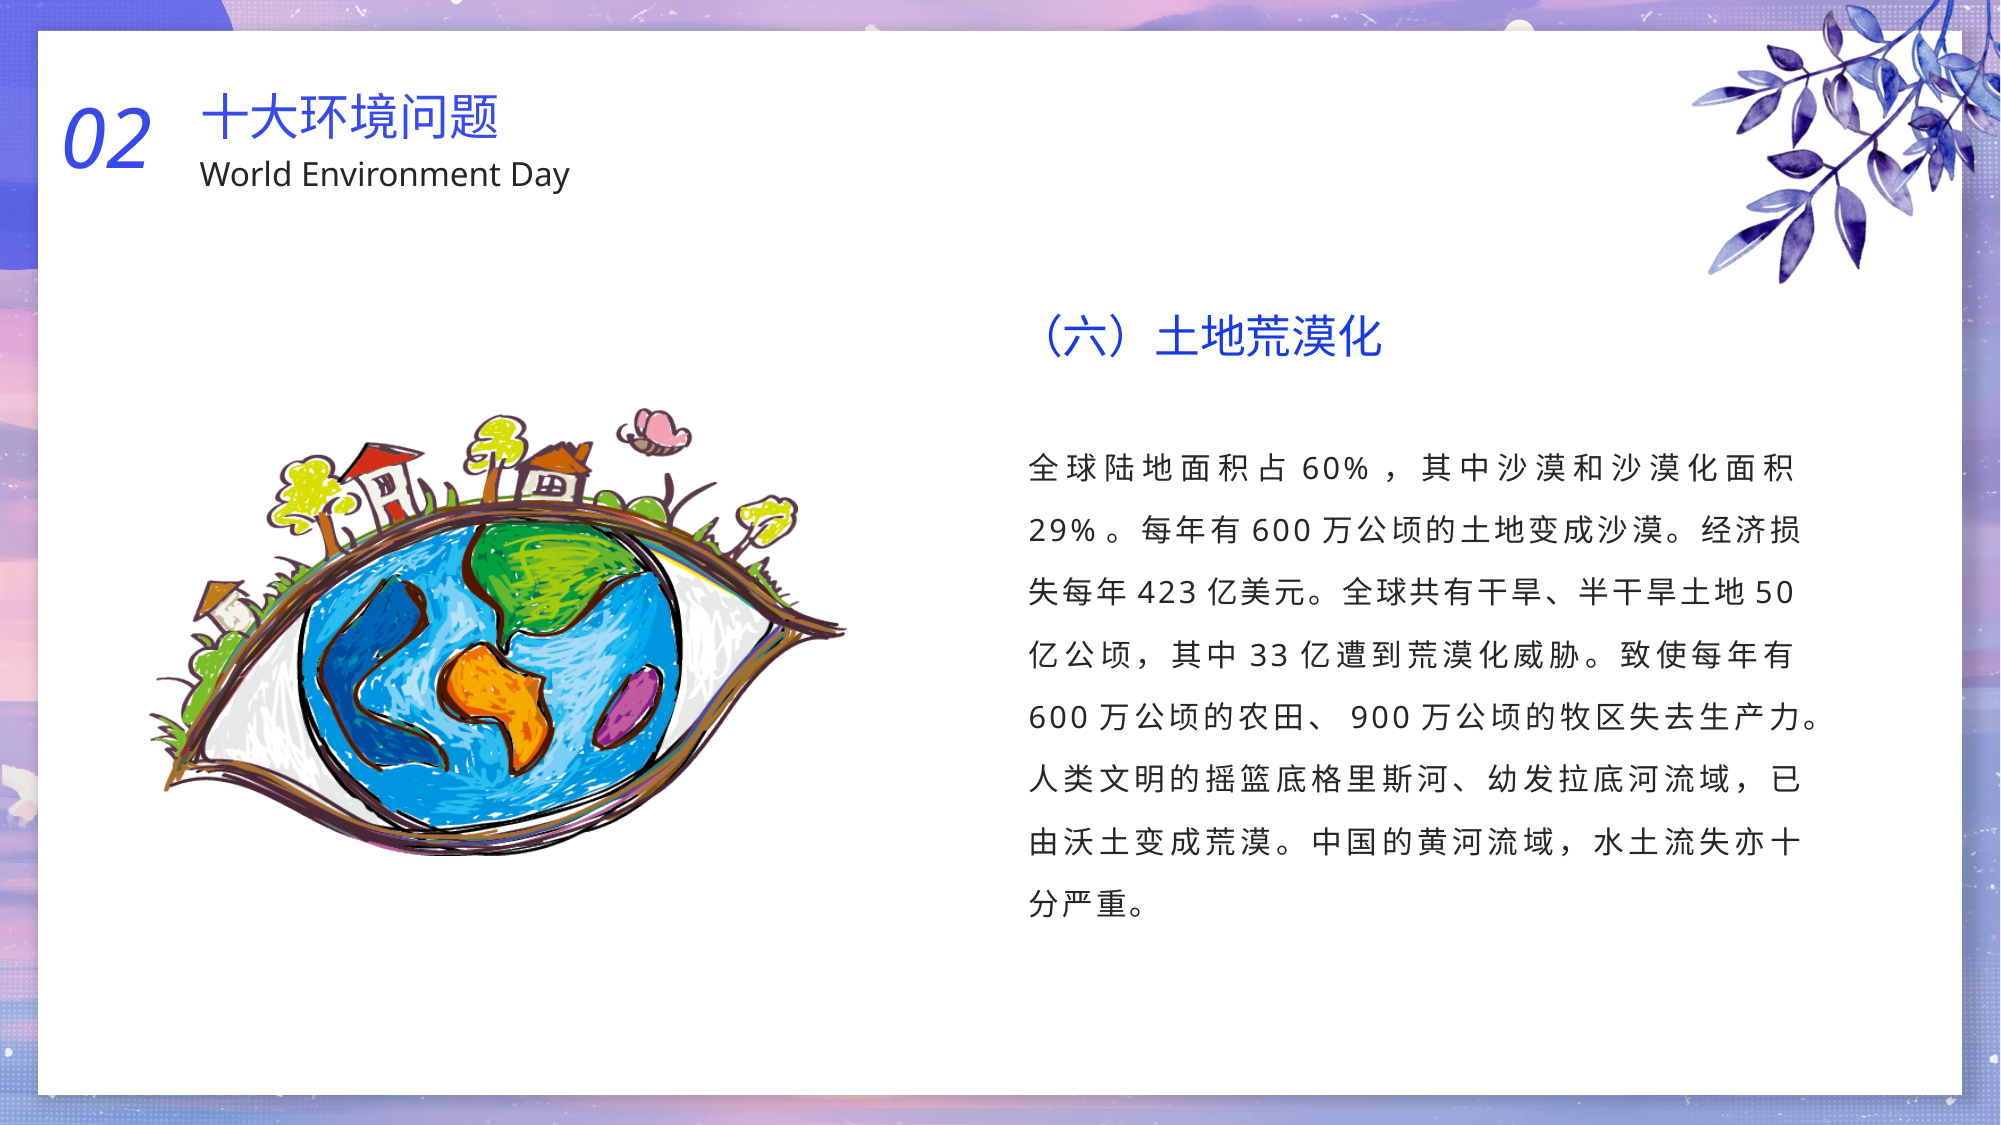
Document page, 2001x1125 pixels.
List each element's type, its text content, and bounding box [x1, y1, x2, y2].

picture [0, 0, 2001, 1125]
text_box （六）土地荒漠化 [1002, 267, 1399, 370]
picture [149, 408, 847, 856]
list 全球陆地面积占60%，其中沙漠和沙漠化面积29%。每年有600万公顷的土地变成沙漠。经济损失每年423亿美元。全球共有干旱、半干旱土地50亿公顷，其中33亿遭到荒漠化威胁。致使每年有600万公顷的农田、900万公顷的牧区失去生产力。人类文明的摇篮底格里斯河、幼发拉底河流域，已由沃土变成荒漠。中国的黄河流域，水土流失亦十分严重。 [999, 415, 1819, 931]
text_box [40, 77, 729, 202]
